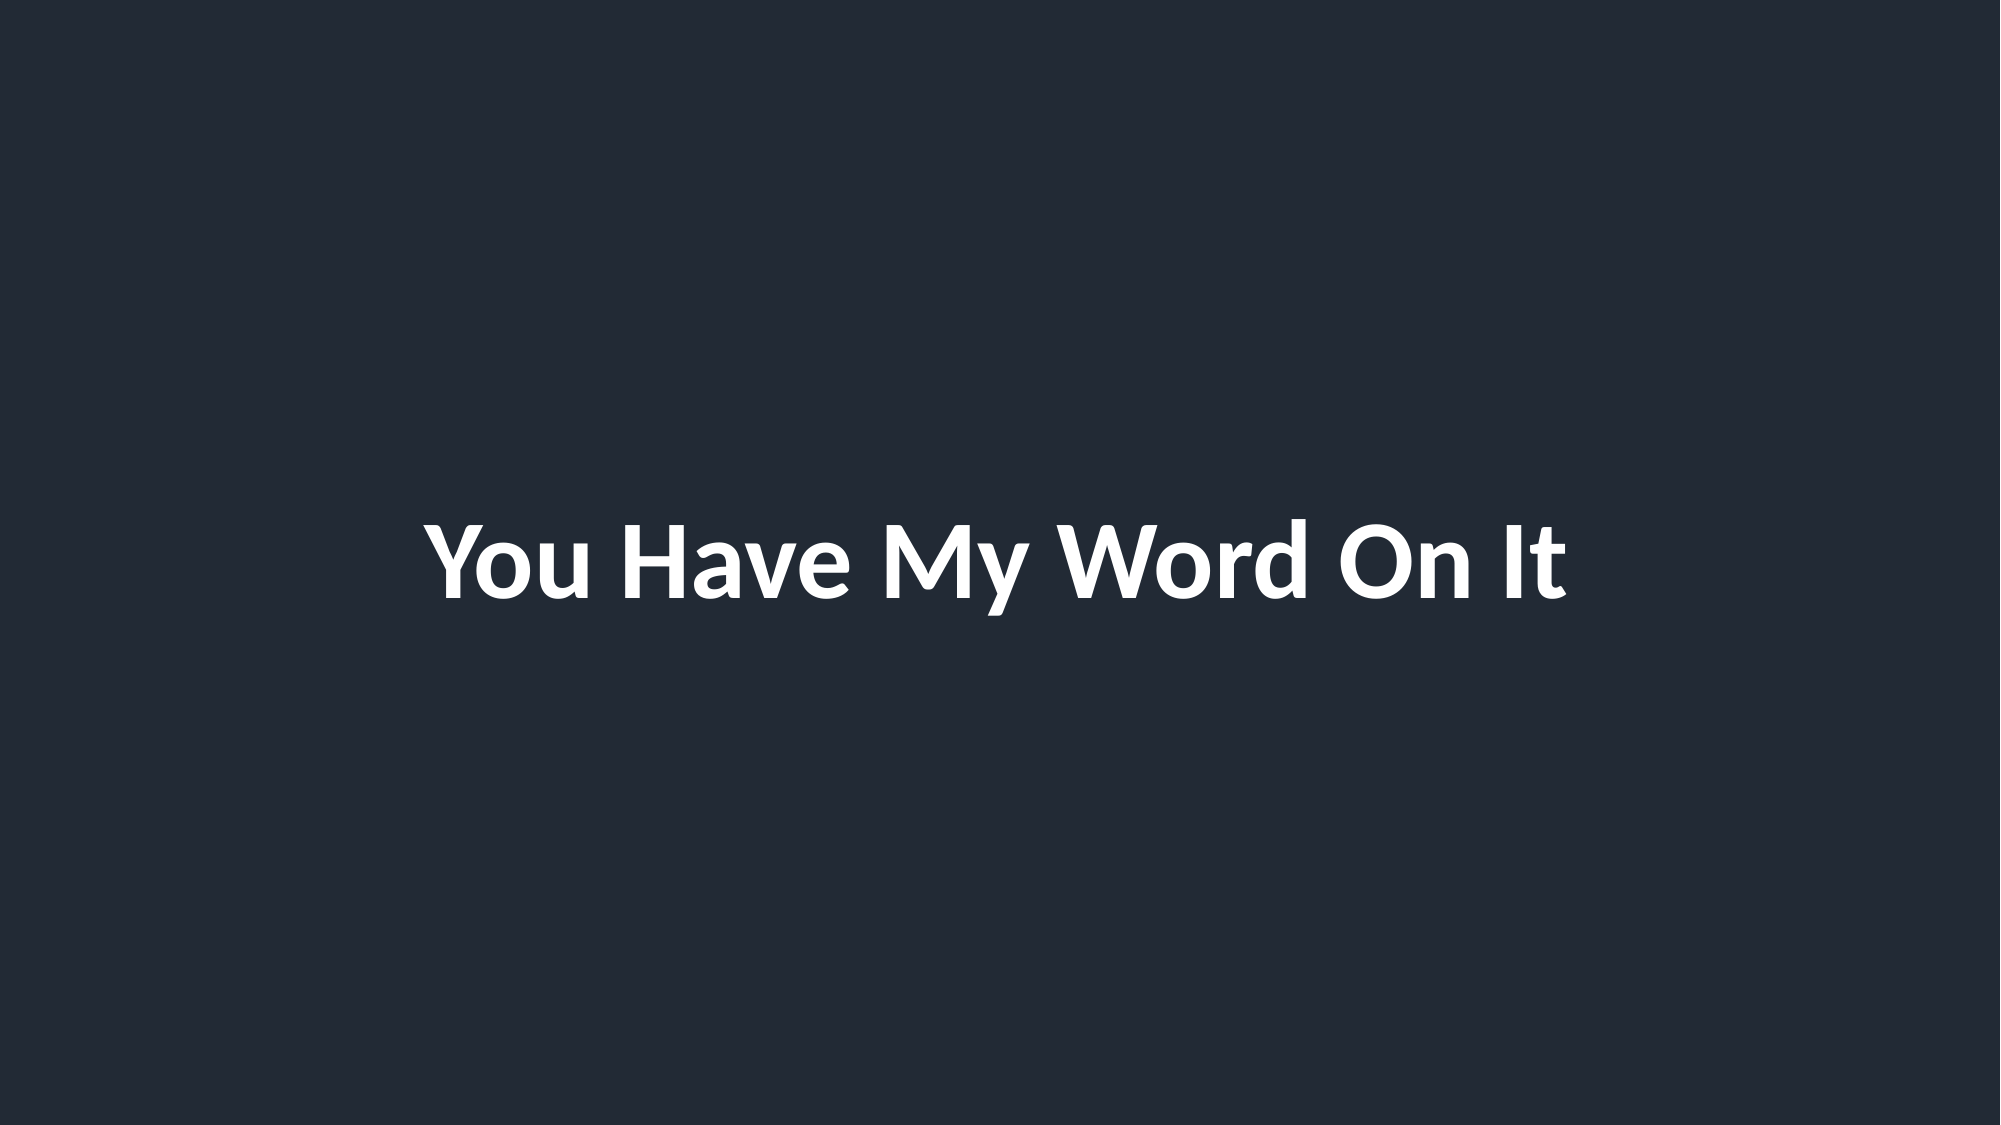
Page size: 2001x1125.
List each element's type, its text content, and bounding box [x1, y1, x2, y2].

list You Have My Word On It [134, 493, 1860, 815]
